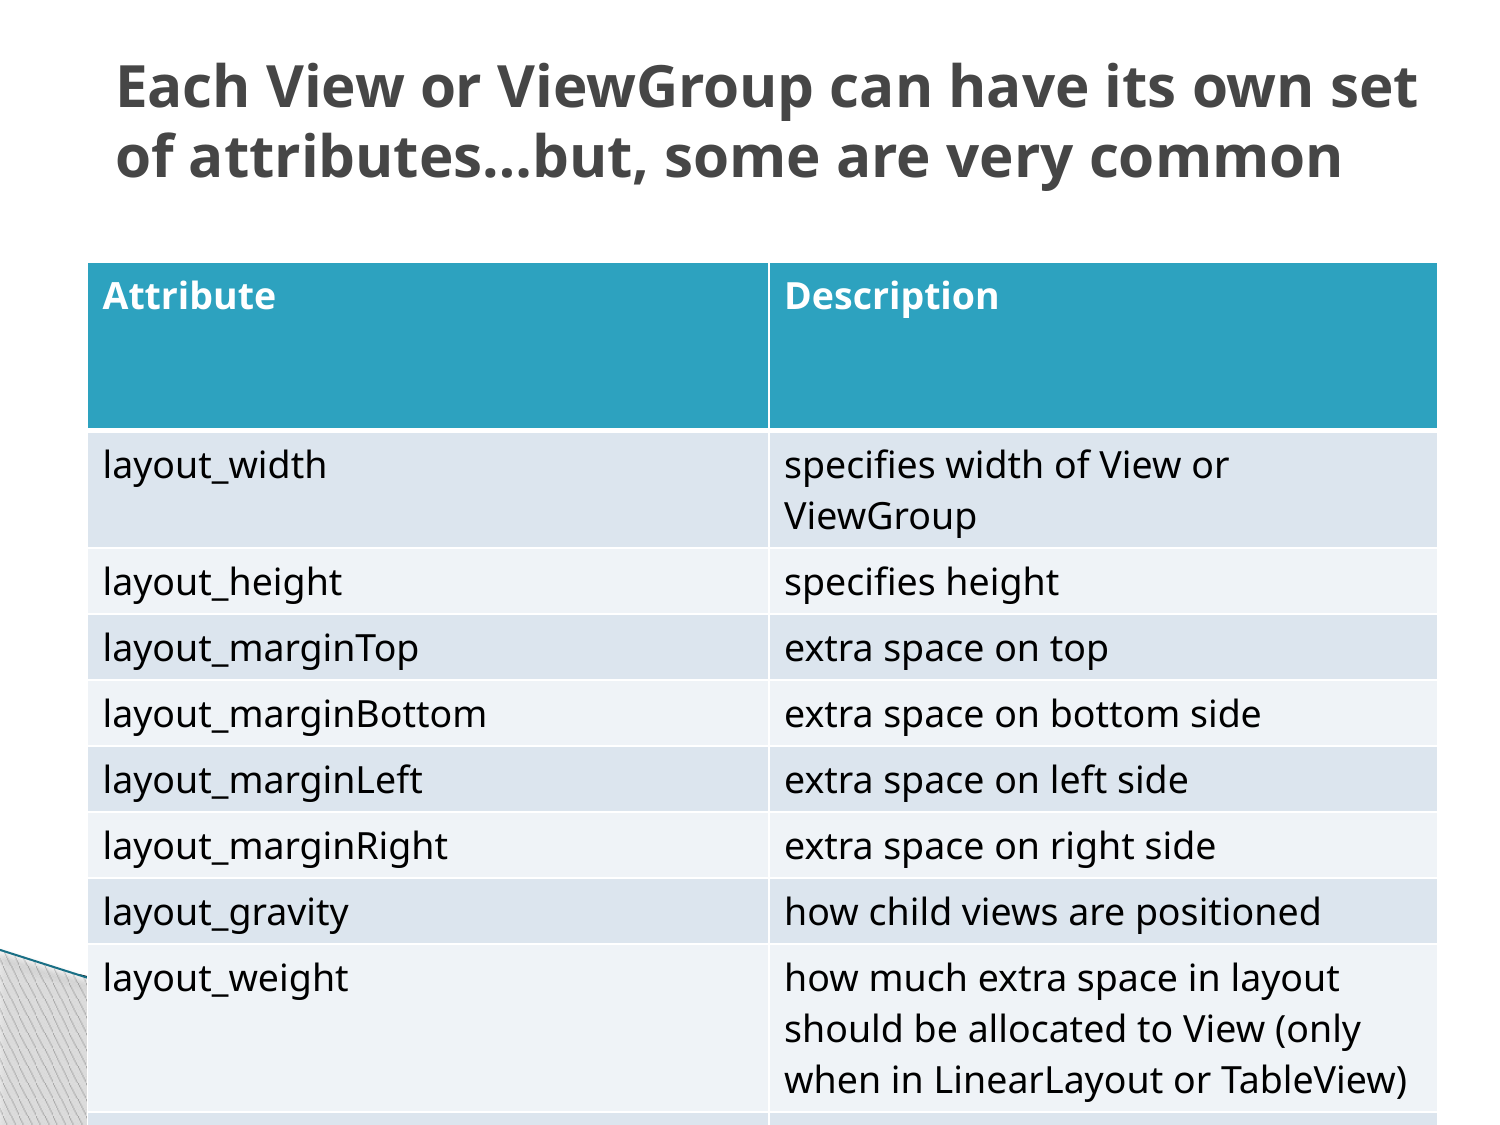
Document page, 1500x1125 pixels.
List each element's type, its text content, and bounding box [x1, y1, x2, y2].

table_cell extra space on left side [770, 747, 1437, 811]
table_cell layout_weight [88, 945, 768, 1111]
table_cell extra space on right side [770, 813, 1437, 877]
table_header Description [770, 263, 1437, 428]
title Each View or ViewGroup can have its own set of attributes…but, some are very common [100, 37, 1438, 200]
table_header Attribute [88, 263, 768, 428]
table_cell how child views are positioned [770, 879, 1437, 943]
table_cell how much extra space in layout should be allocated to View (only when in LinearLayout or TableView) [770, 945, 1437, 1111]
table_cell layout_x [88, 1113, 768, 1125]
table_cell layout_marginTop [88, 615, 768, 679]
table_cell layout_marginRight [88, 813, 768, 877]
table_cell extra space on bottom side [770, 681, 1437, 745]
table_cell specifies height [770, 549, 1437, 613]
table_cell layout_width [88, 433, 768, 547]
table_cell layout_marginBottom [88, 681, 768, 745]
table_cell x-coordinate [770, 1113, 1437, 1125]
table_cell layout_gravity [88, 879, 768, 943]
table_cell specifies width of View or ViewGroup [770, 433, 1437, 547]
table_cell layout_height [88, 549, 768, 613]
table_cell extra space on top [770, 615, 1437, 679]
table_cell layout_marginLeft [88, 747, 768, 811]
